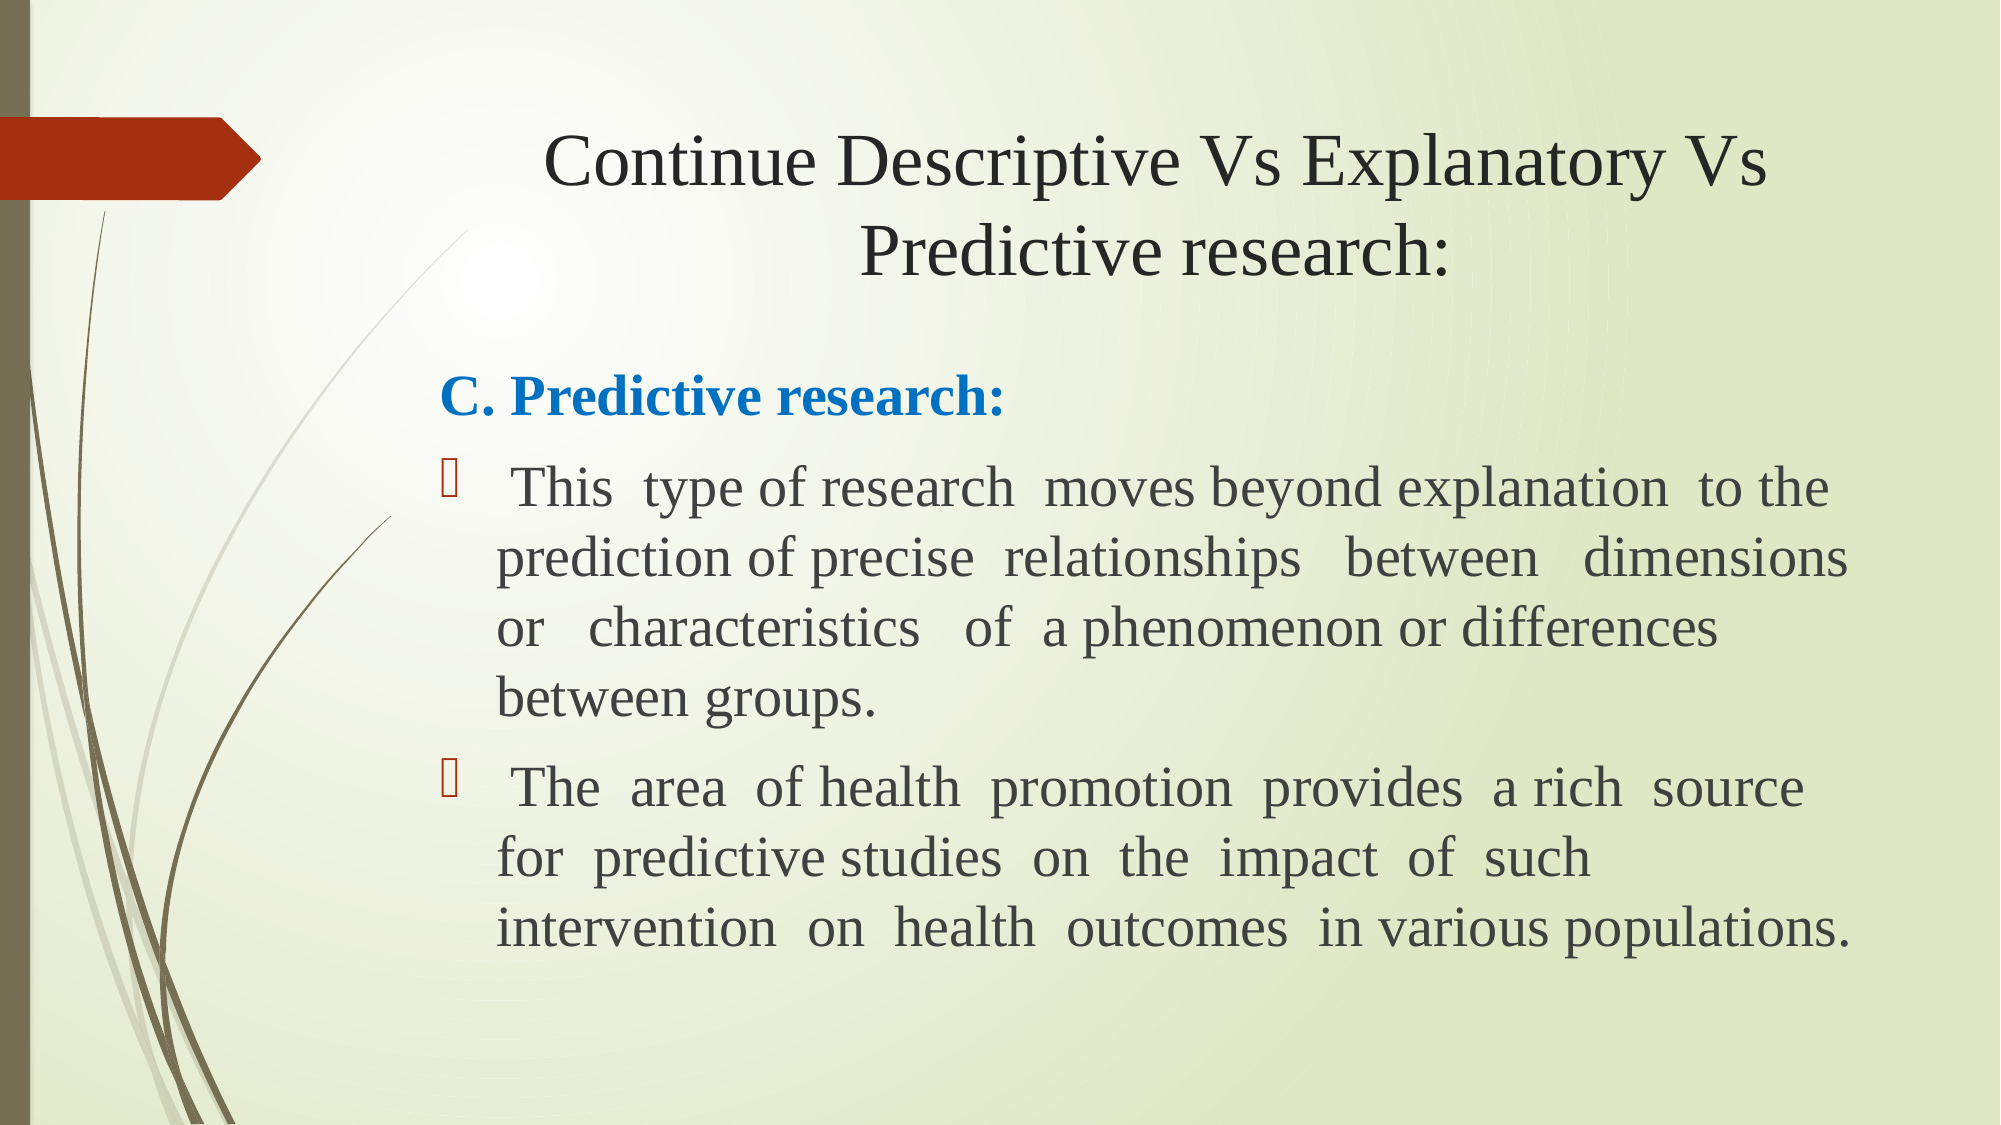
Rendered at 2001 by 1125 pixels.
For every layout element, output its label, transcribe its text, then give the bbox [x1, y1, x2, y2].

list C. Predictive research: This type of research moves beyond explanation to the prediction of precise relationships between dimensions or characteristics of a phenomenon or differences between groups. The area of health promotion provides a rich source for predictive studies on the impact of such intervention on health outcomes in various populations. [424, 350, 1888, 970]
title Continue Descriptive Vs Explanatory Vs Predictive research: [425, 102, 1888, 313]
